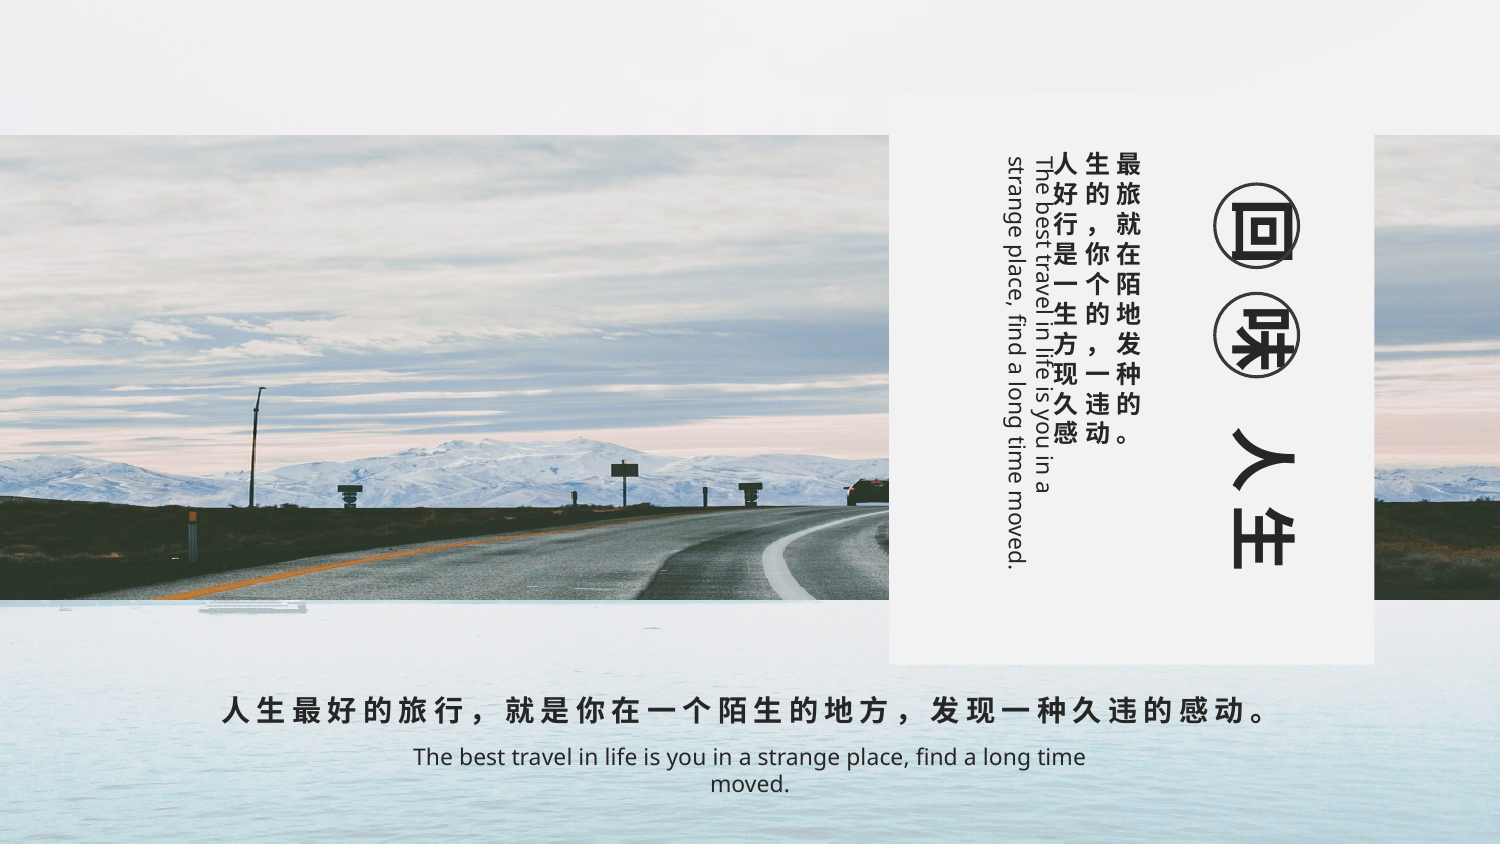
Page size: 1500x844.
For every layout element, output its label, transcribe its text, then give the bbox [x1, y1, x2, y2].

text_box The best travel in life is you in a strange place, find a long time moved. [980, 141, 1067, 587]
text_box [1375, 134, 1500, 601]
text_box The best travel in life is you in a strange place, find a long time moved. [390, 734, 1110, 805]
text_box 人生最好的旅行，就是你在一个陌生的地方，发现一种久违的感动。 [206, 685, 1375, 735]
text_box [888, 91, 1375, 666]
text_box [0, 134, 888, 601]
text_box 人生最好的旅行，就是你在一个陌生的地方，发现一种久违的感动。 [1039, 141, 1186, 456]
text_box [1201, 184, 1313, 587]
